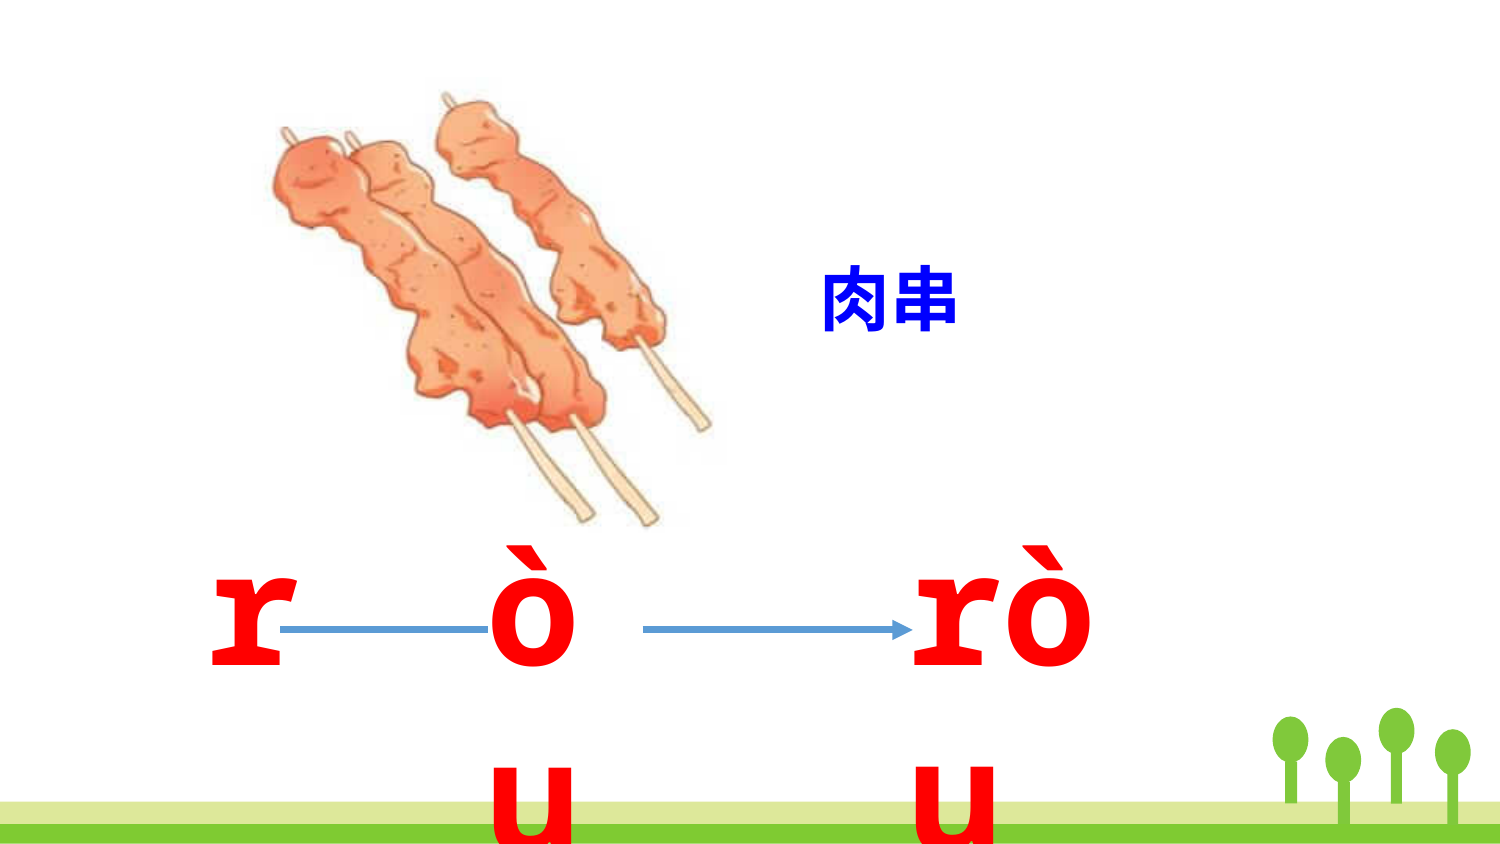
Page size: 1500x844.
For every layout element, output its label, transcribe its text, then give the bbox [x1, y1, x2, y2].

text_box r [195, 504, 308, 703]
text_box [0, 707, 1500, 844]
picture [251, 77, 730, 534]
text_box ròu [897, 503, 1165, 707]
text_box 肉串 [808, 248, 994, 345]
text_box òu [474, 534, 659, 707]
